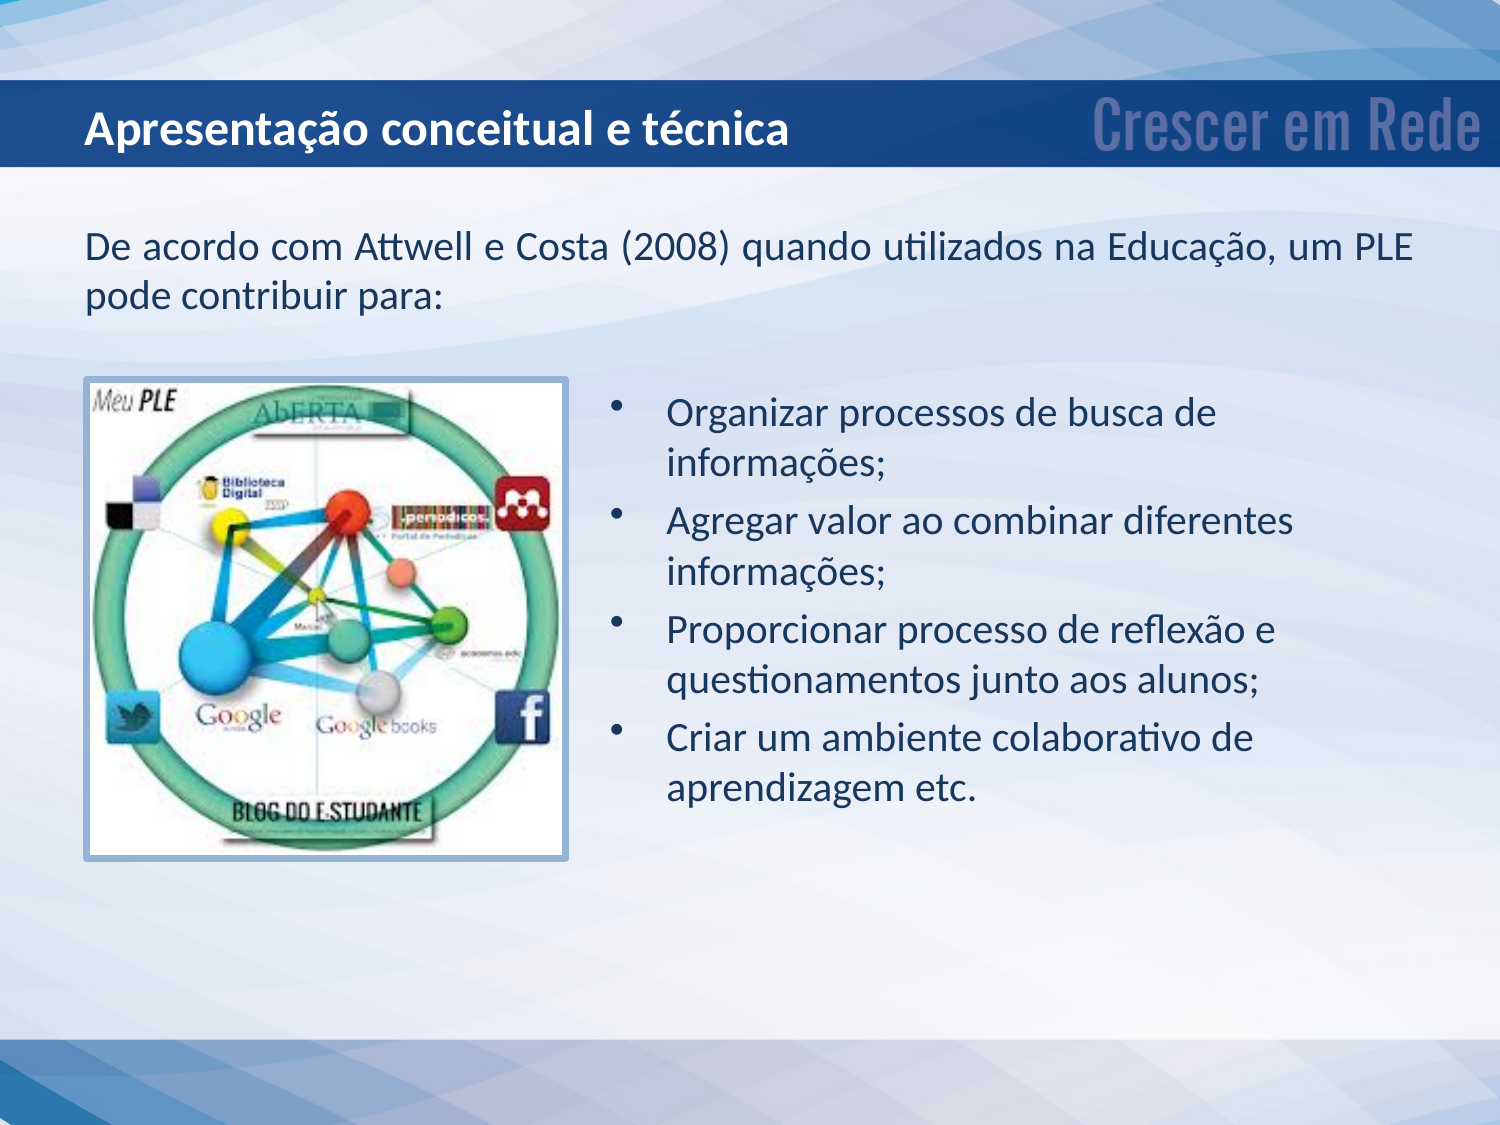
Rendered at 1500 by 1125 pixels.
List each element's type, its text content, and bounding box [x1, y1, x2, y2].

text_box Apresentação conceitual e técnica [70, 88, 1430, 163]
picture [0, 0, 1500, 1125]
text_box De acordo com Attwell e Costa (2008) quando utilizados na Educação, um PLE pode contribuir para: Organizar processos de busca de informações; Agregar valor ao combinar diferentes informações; Proporcionar processo de reflexão e questionamentos junto aos alunos; Criar um ambiente colaborativo de aprendizagem etc. [70, 210, 1430, 893]
